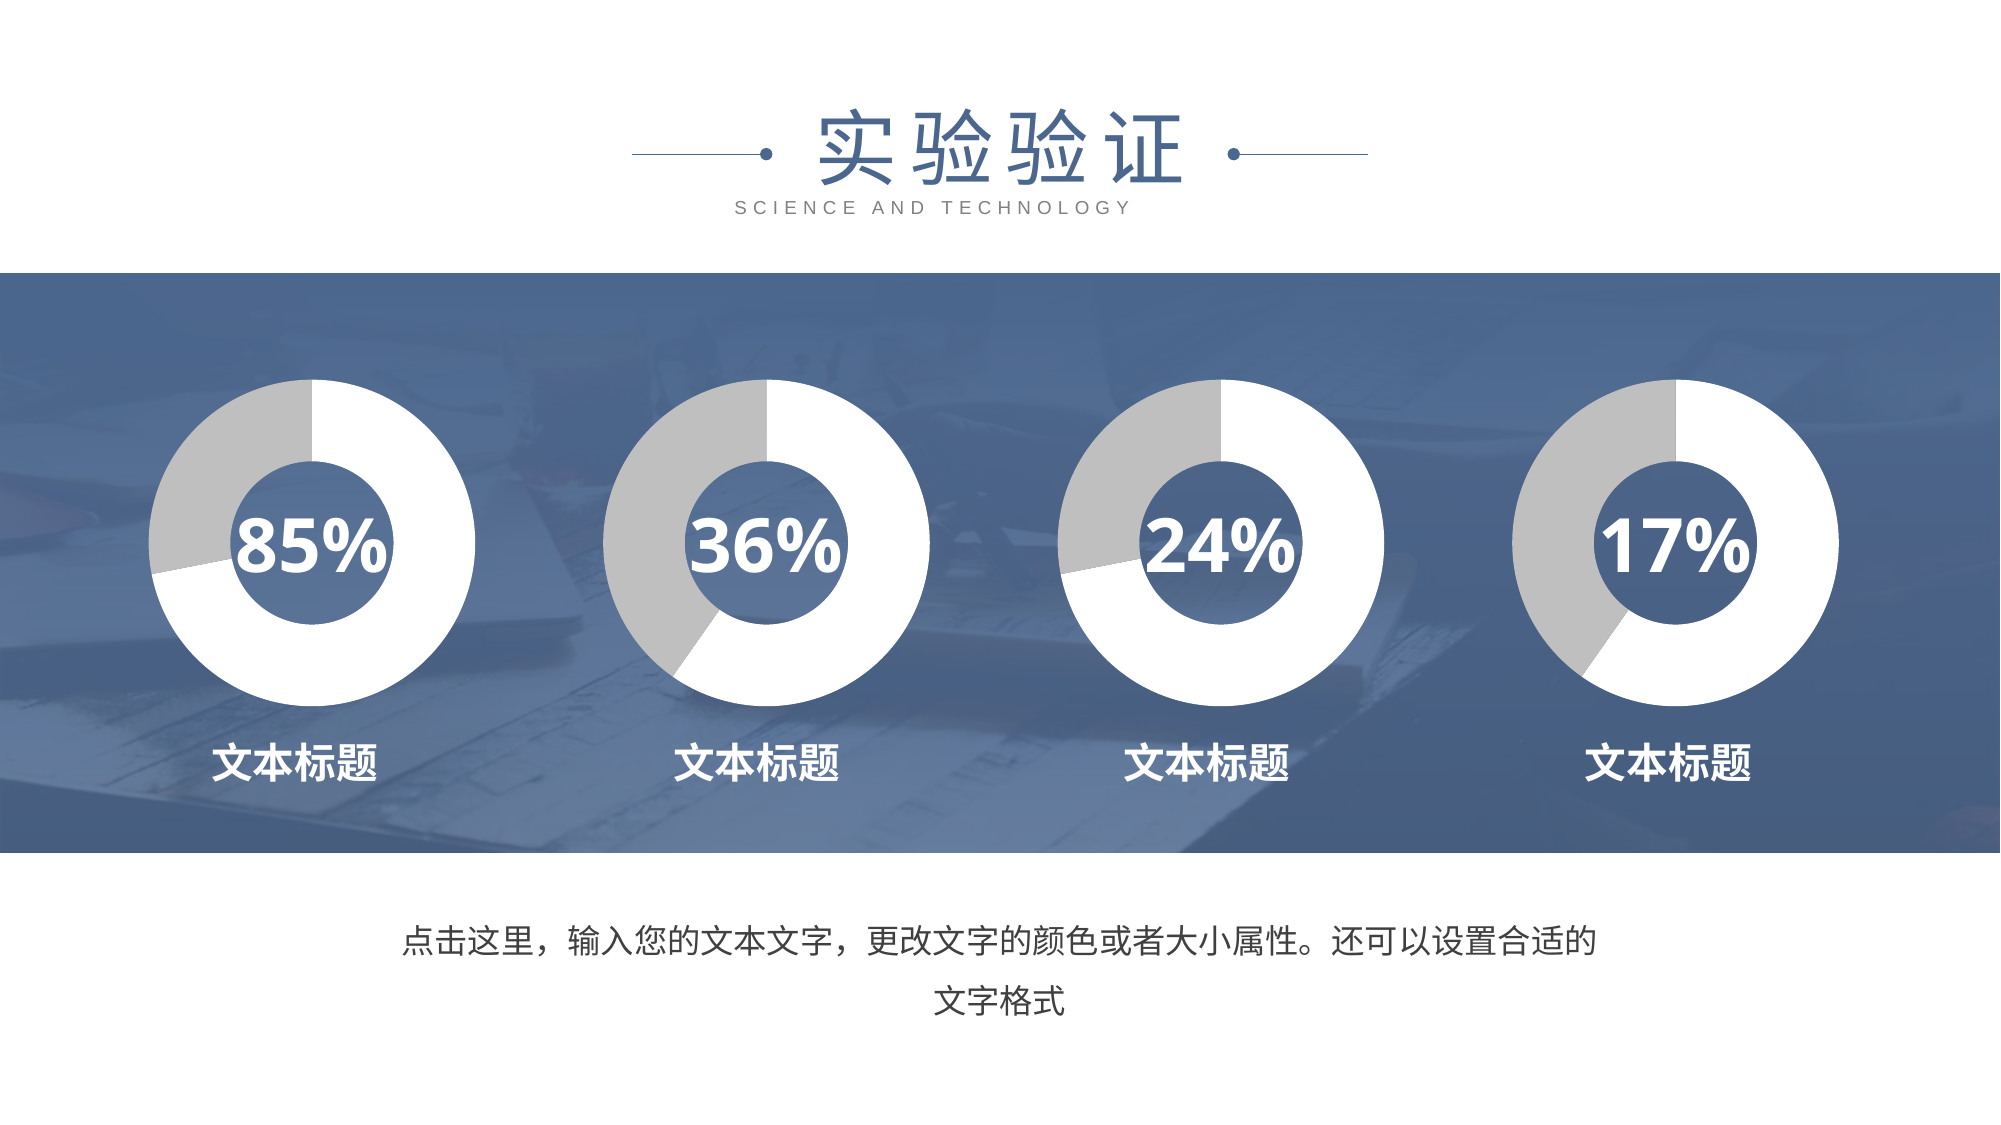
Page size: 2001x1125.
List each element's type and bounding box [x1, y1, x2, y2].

text_box [0, 0, 2000, 1125]
chart [56, 372, 1931, 714]
